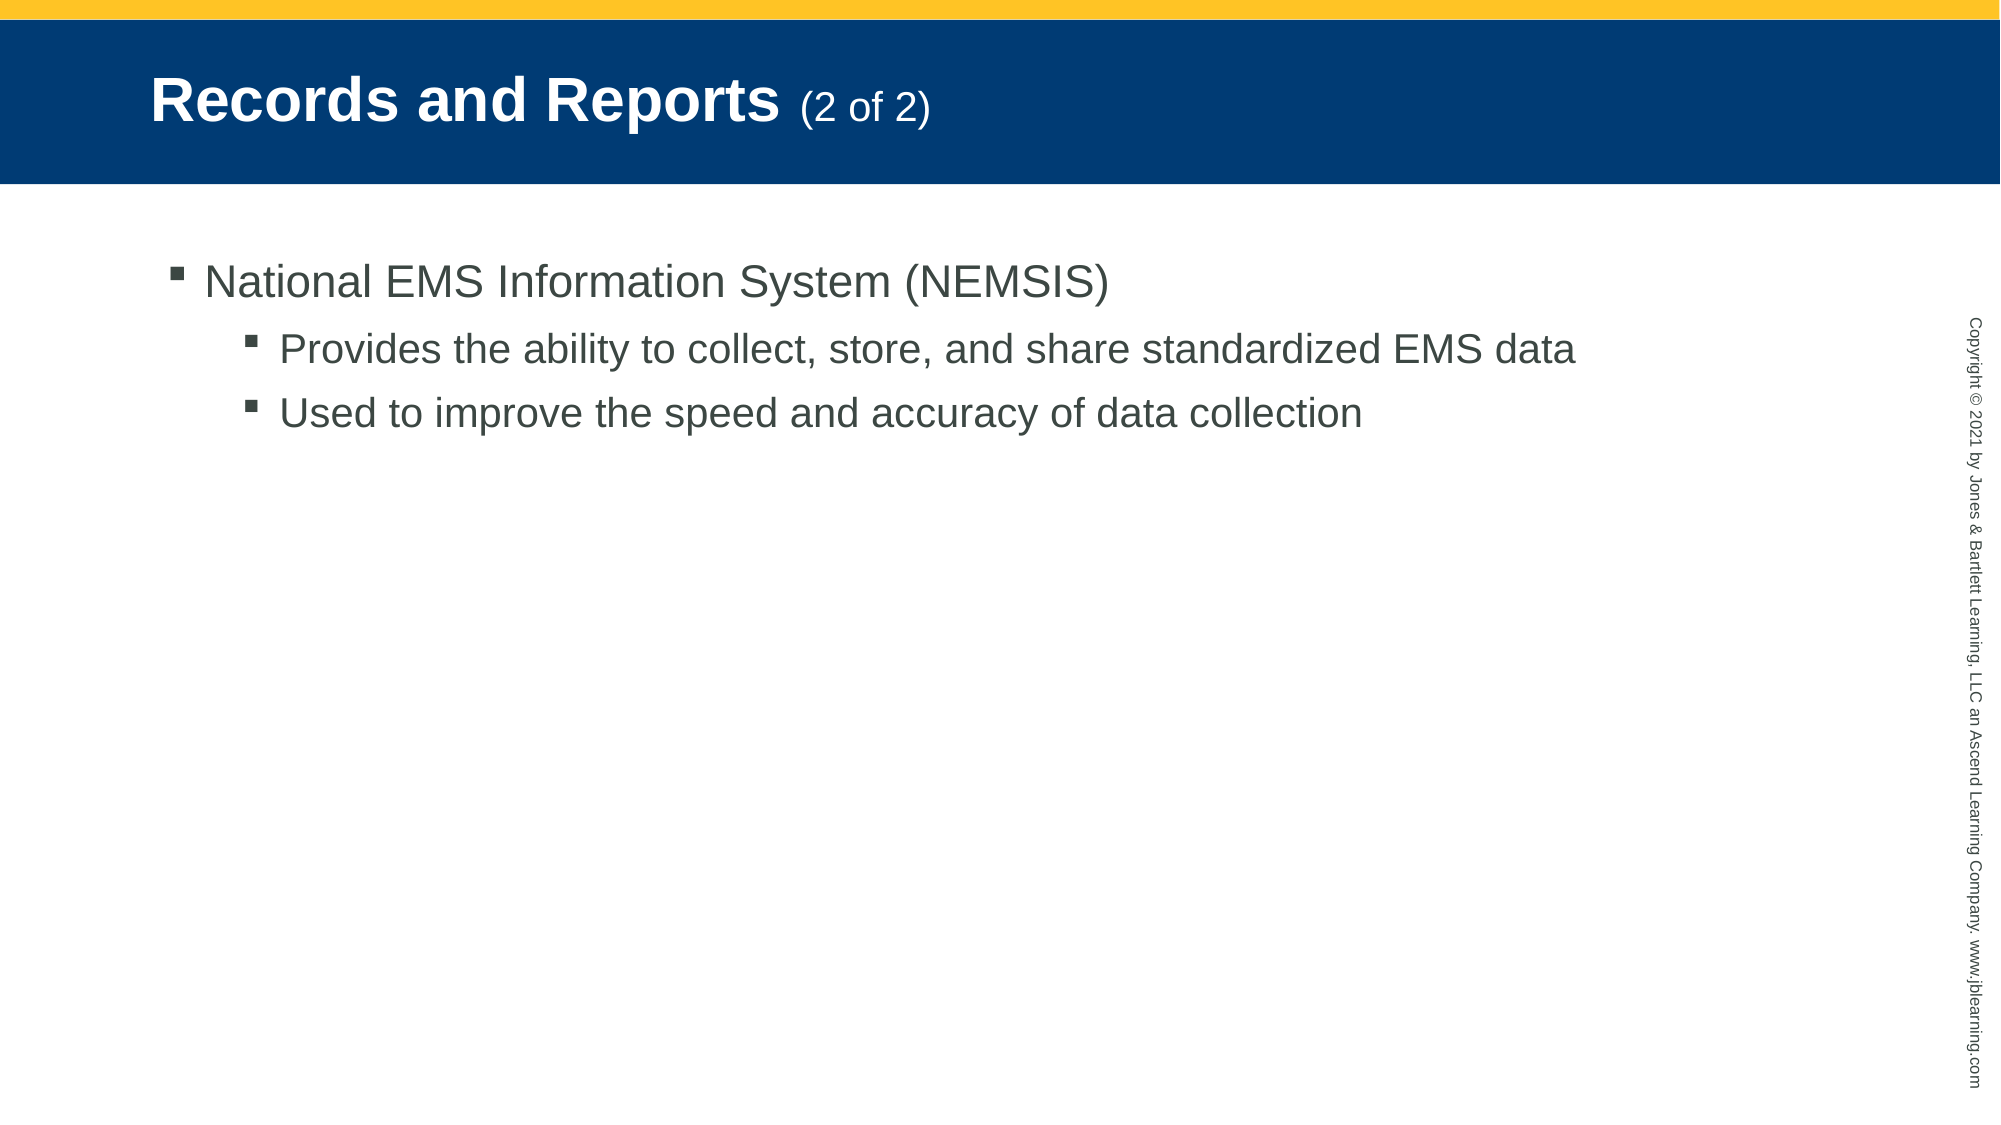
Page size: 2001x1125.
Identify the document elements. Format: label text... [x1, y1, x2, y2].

list National EMS Information System (NEMSIS) Provides the ability to collect, store, and share standardized EMS data Used to improve the speed and accuracy of data collection [151, 244, 1840, 1016]
title Records and Reports (2 of 2) [0, 19, 2000, 185]
